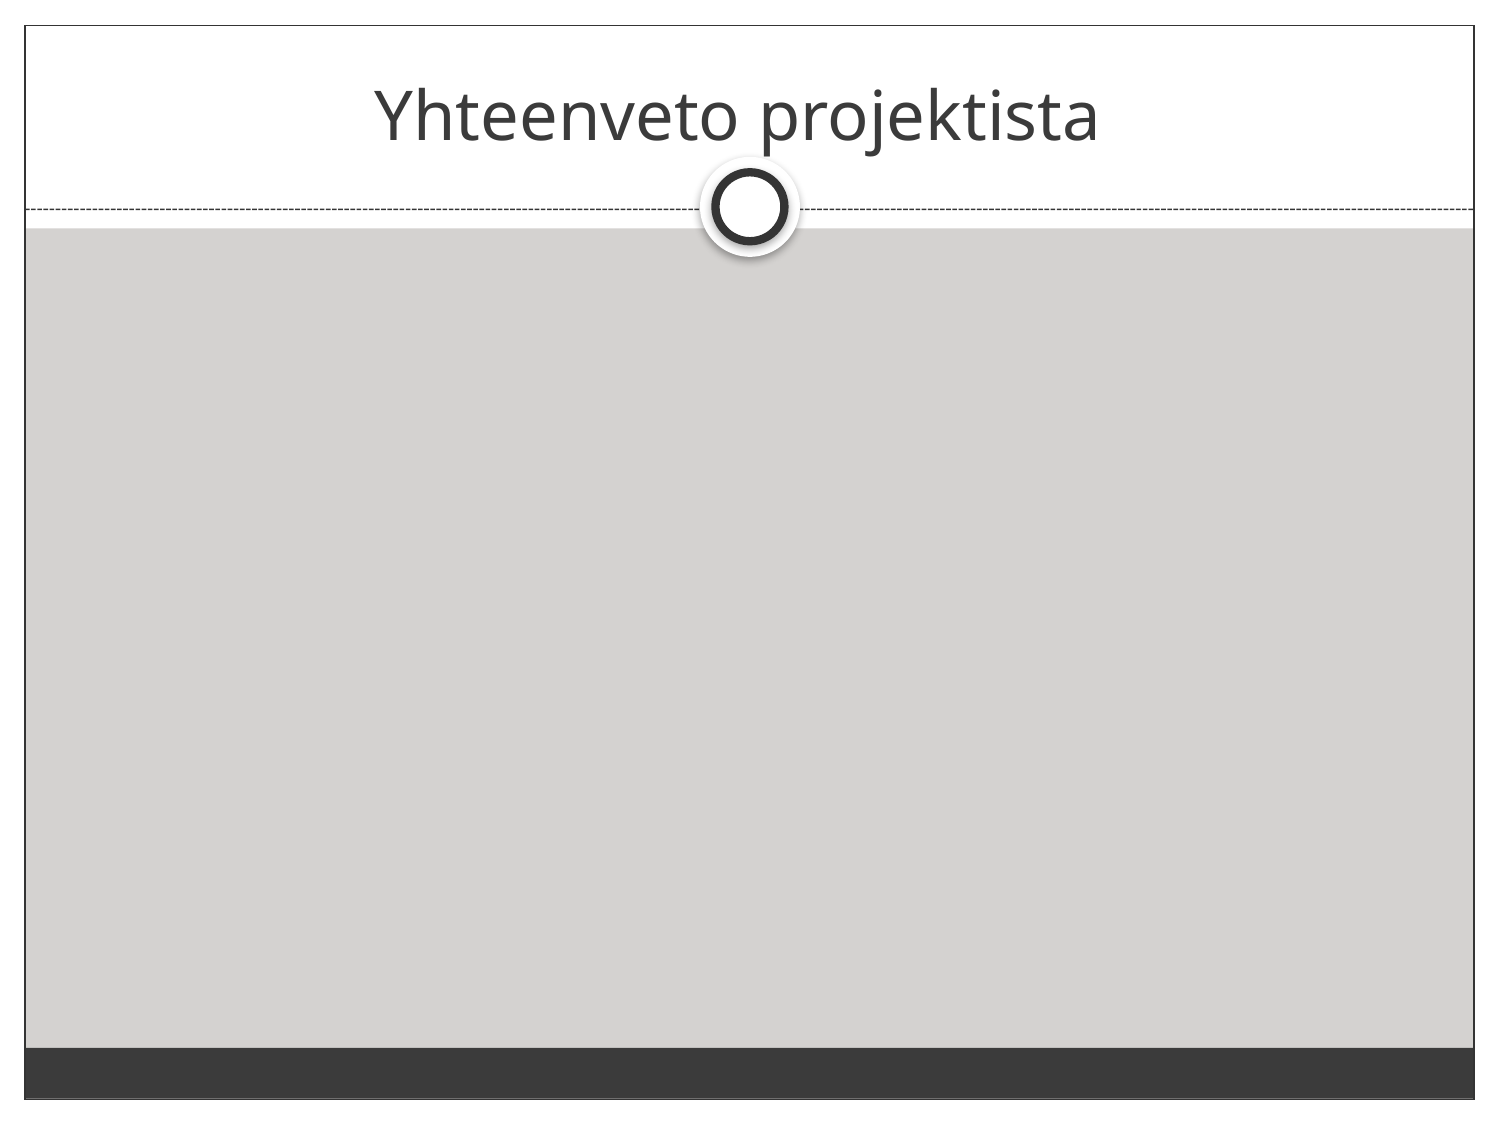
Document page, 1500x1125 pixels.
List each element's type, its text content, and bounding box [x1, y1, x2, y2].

title Yhteenveto projektista [49, 37, 1450, 162]
